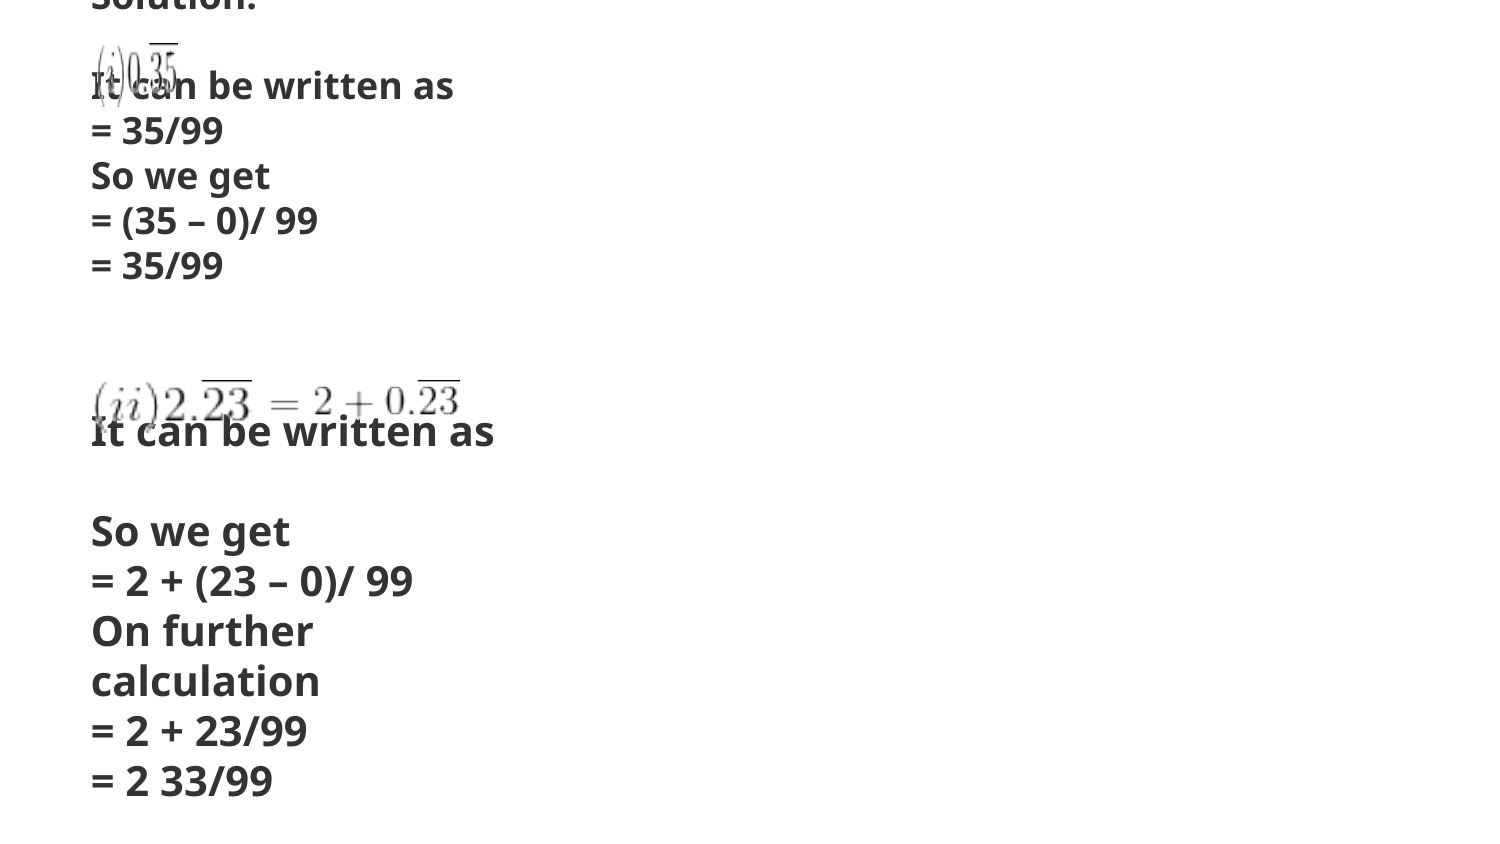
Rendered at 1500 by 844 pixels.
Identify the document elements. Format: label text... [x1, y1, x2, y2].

picture [93, 379, 252, 433]
picture [97, 43, 178, 107]
text_box Solution: It can be written as = 35/99 So we get = (35 – 0)/ 99 = 35/99 It can be written as So we get = 2 + (23 – 0)/ 99 On further calculation = 2 + 23/99 = 2 33/99 [75, 0, 518, 813]
picture [269, 379, 460, 420]
